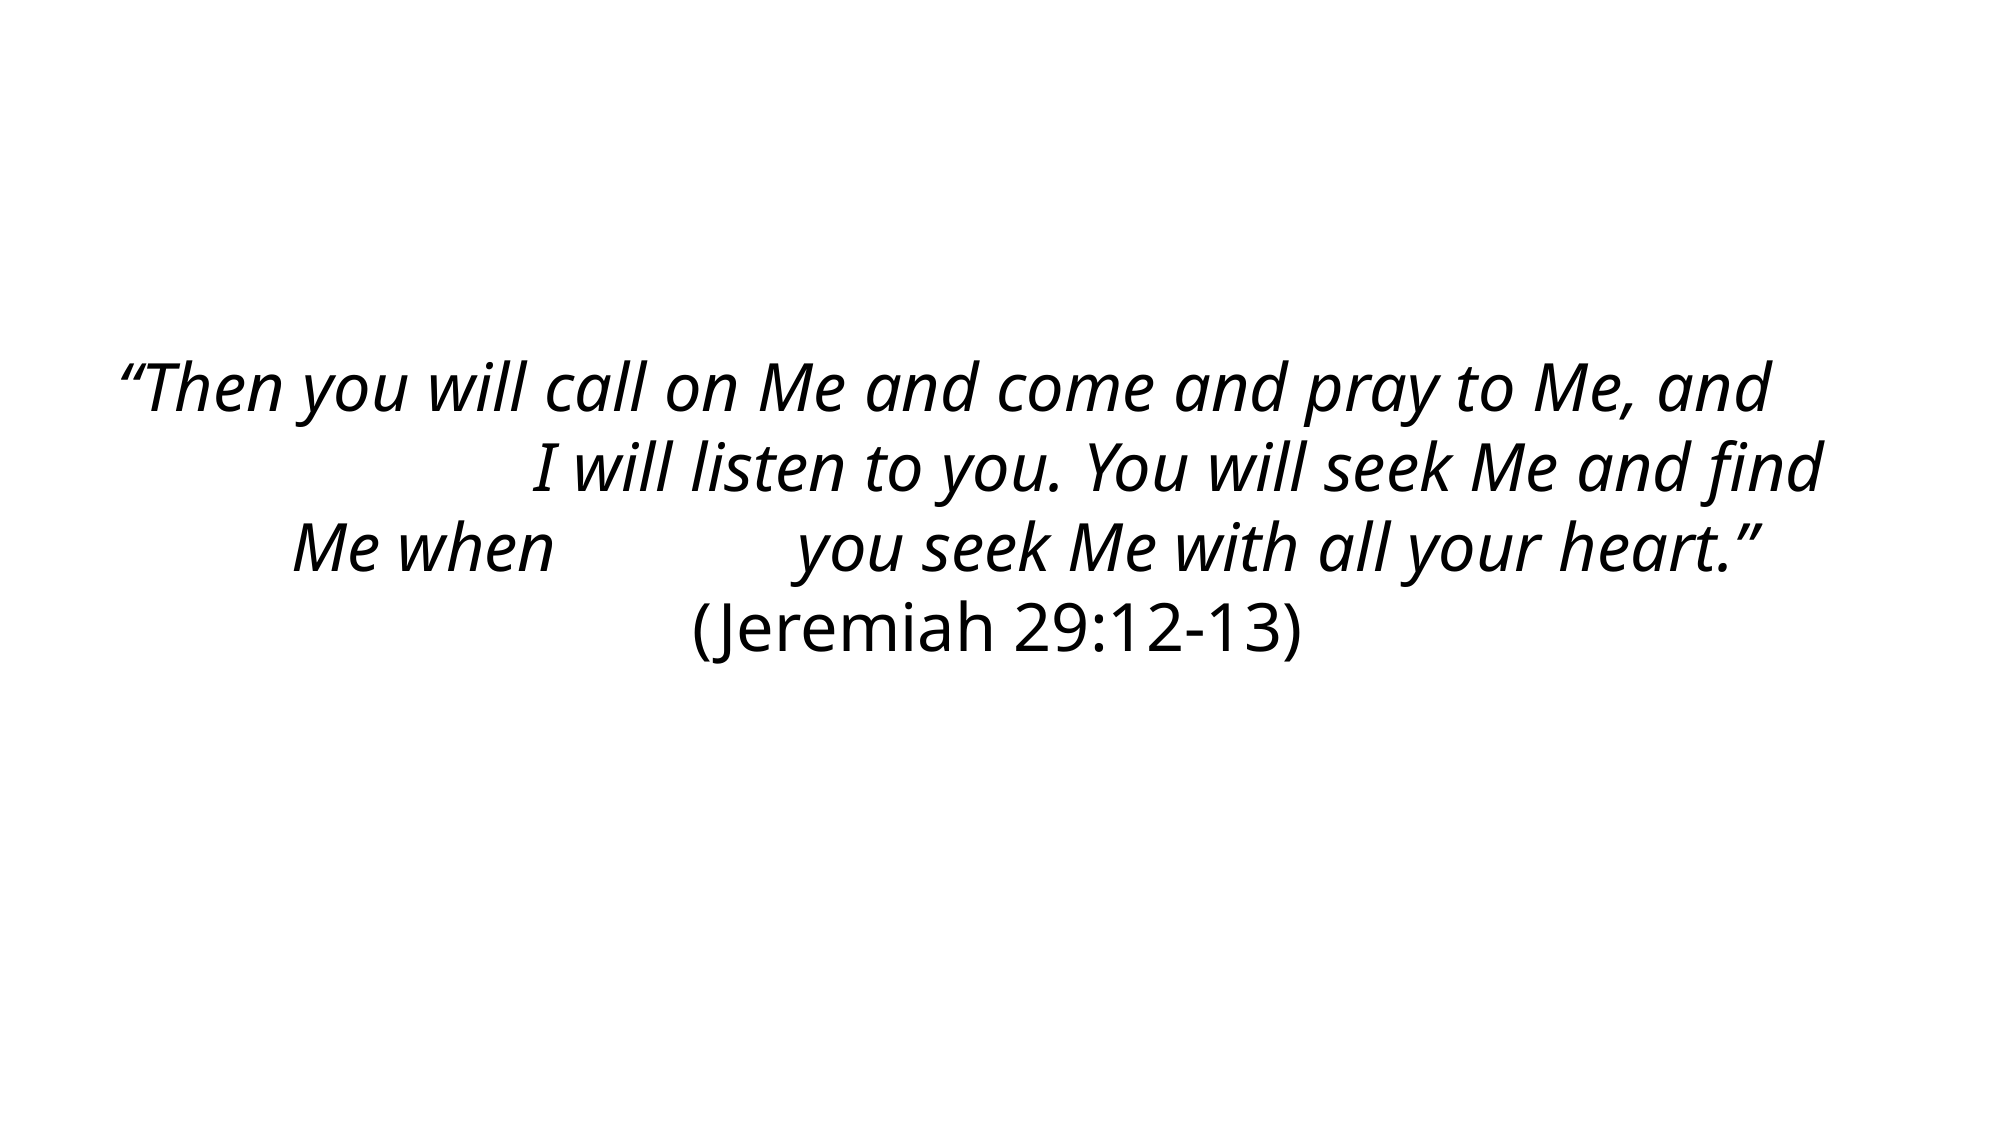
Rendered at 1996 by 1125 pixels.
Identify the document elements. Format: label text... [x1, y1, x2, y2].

list “Then you will call on Me and come and pray to Me, and I will listen to you. You will seek Me and find Me when you seek Me with all your heart.” (Jeremiah 29:12-13) [99, 337, 1896, 905]
